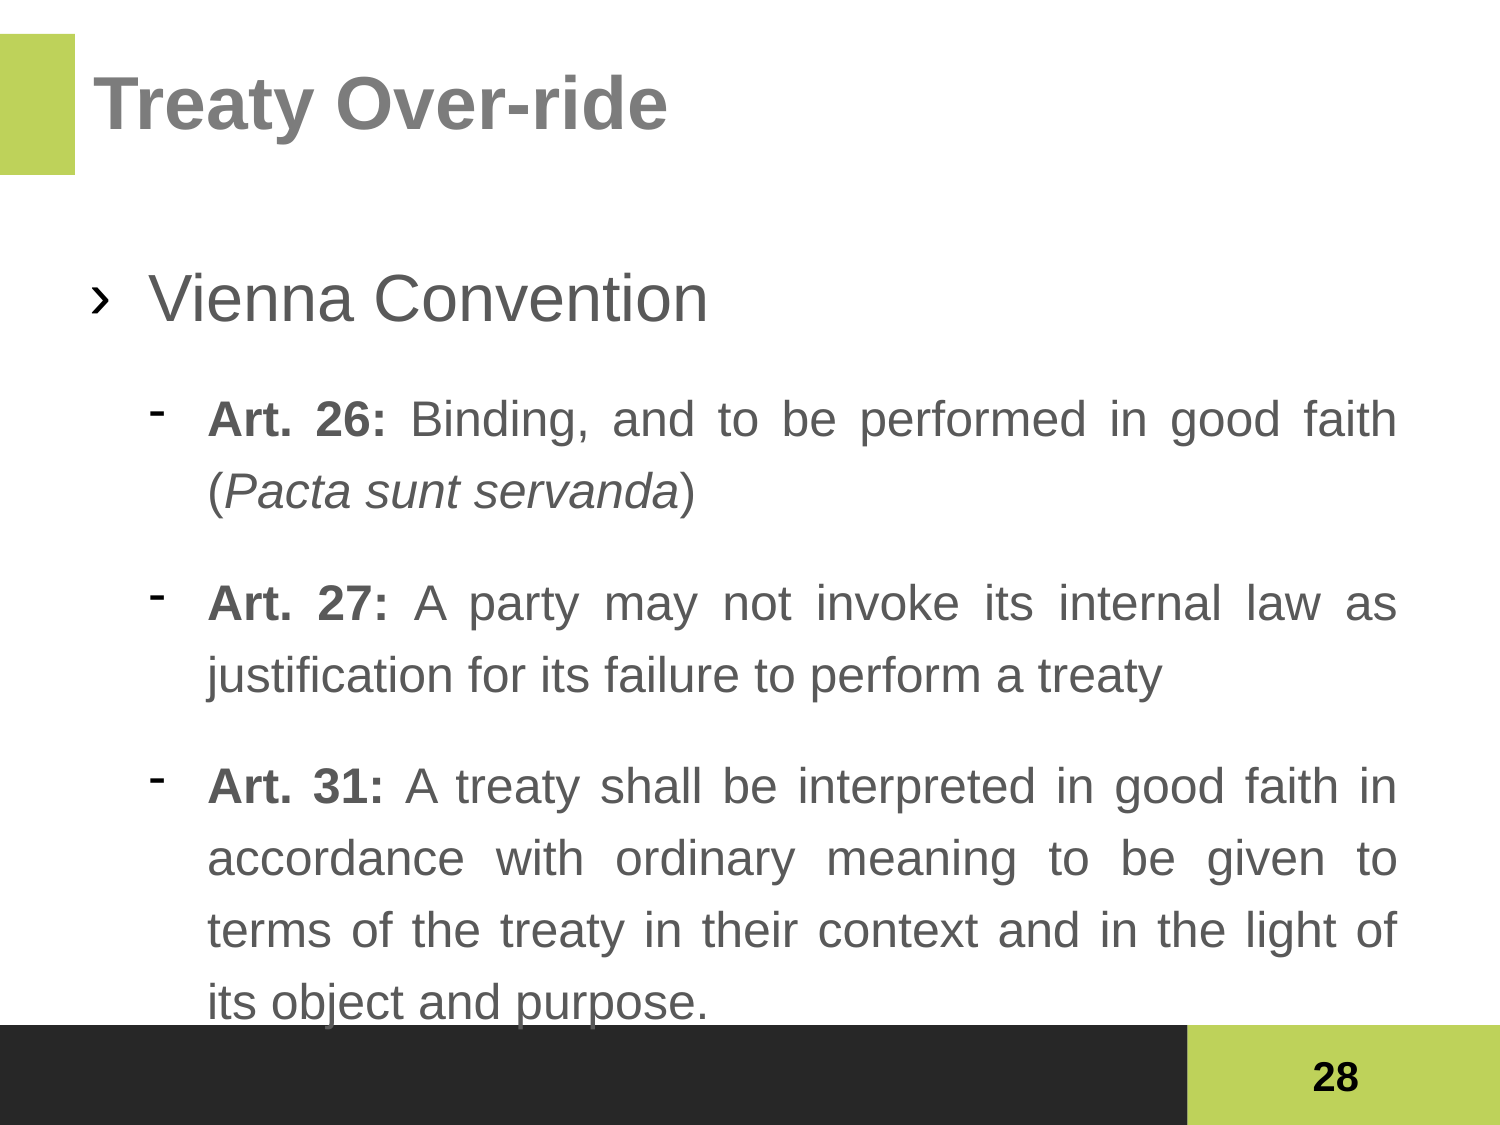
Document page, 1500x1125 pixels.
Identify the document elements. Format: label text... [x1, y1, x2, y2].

title Treaty Over-ride [0, 33, 1500, 175]
text_box Vienna Convention Art. 26: Binding, and to be performed in good faith (Pacta sunt servanda) Art. 27: A party may not invoke its internal law as justification for its failure to perform a treaty Art. 31: A treaty shall be interpreted in good faith in accordance with ordinary meaning to be given to terms of the treaty in their context and in the light of its object and purpose. [74, 231, 1414, 974]
